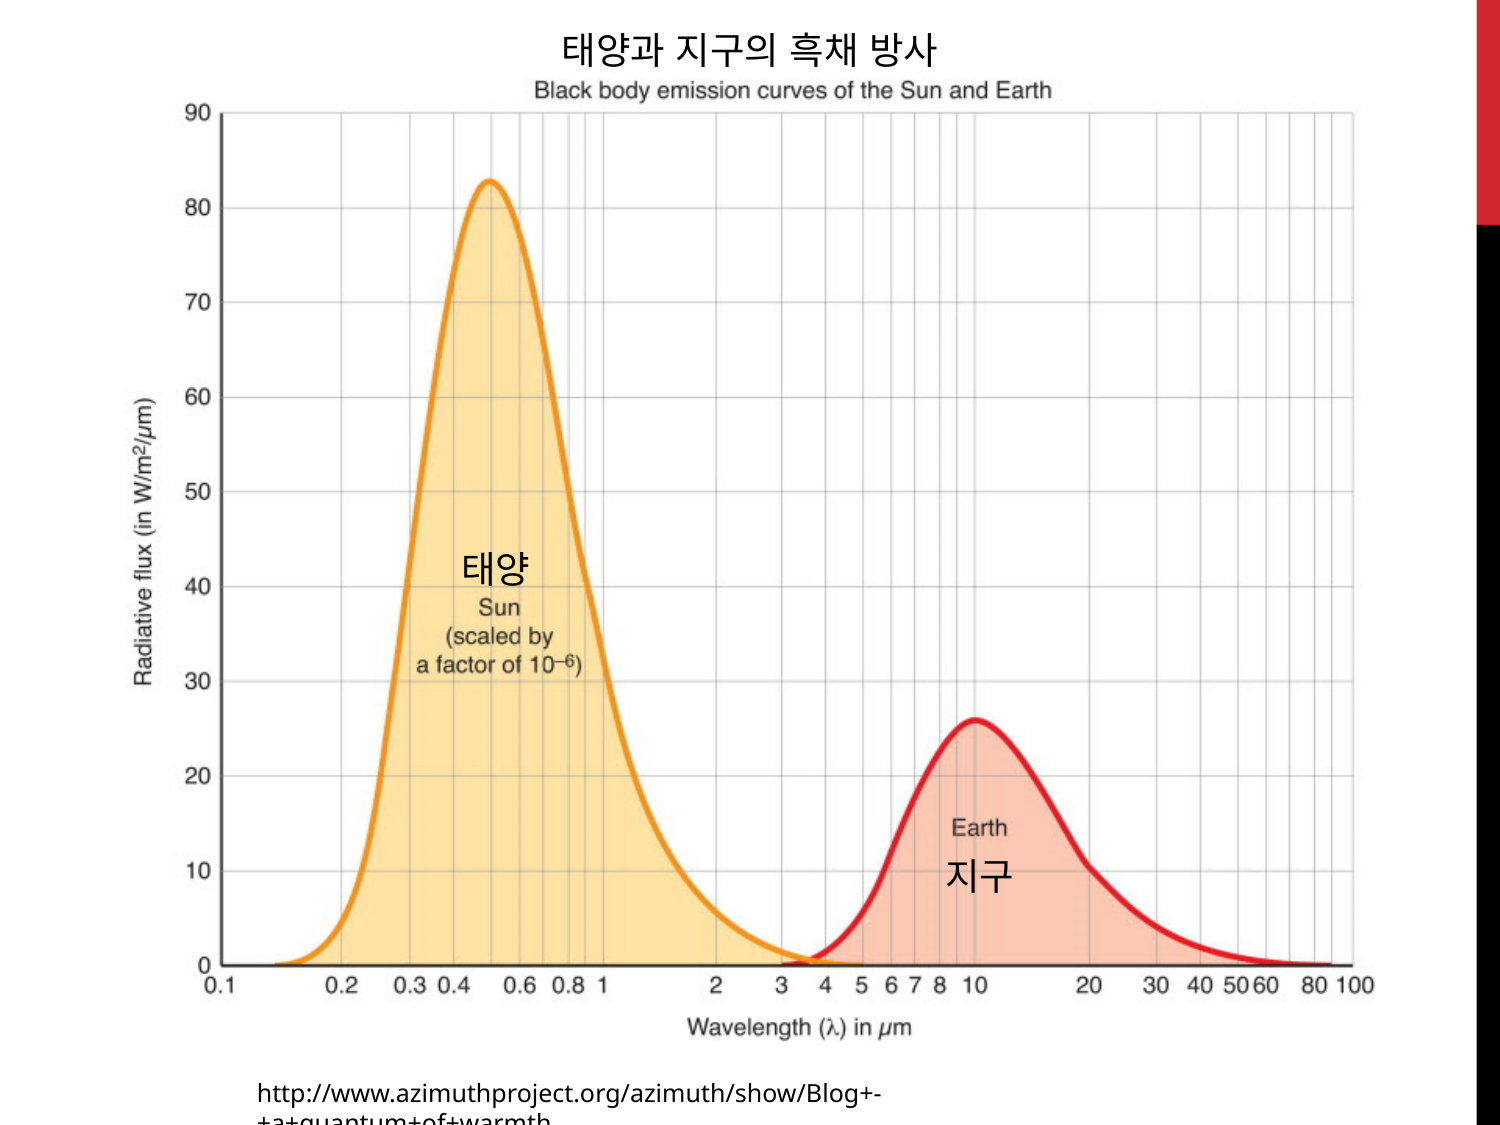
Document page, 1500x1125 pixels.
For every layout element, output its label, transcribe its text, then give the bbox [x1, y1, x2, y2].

picture [124, 78, 1376, 1047]
text_box http://www.azimuthproject.org/azimuth/show/Blog+-+a+quantum+of+warmth [242, 1070, 1173, 1125]
text_box 태양과 지구의 흑채 방사 [547, 19, 954, 73]
